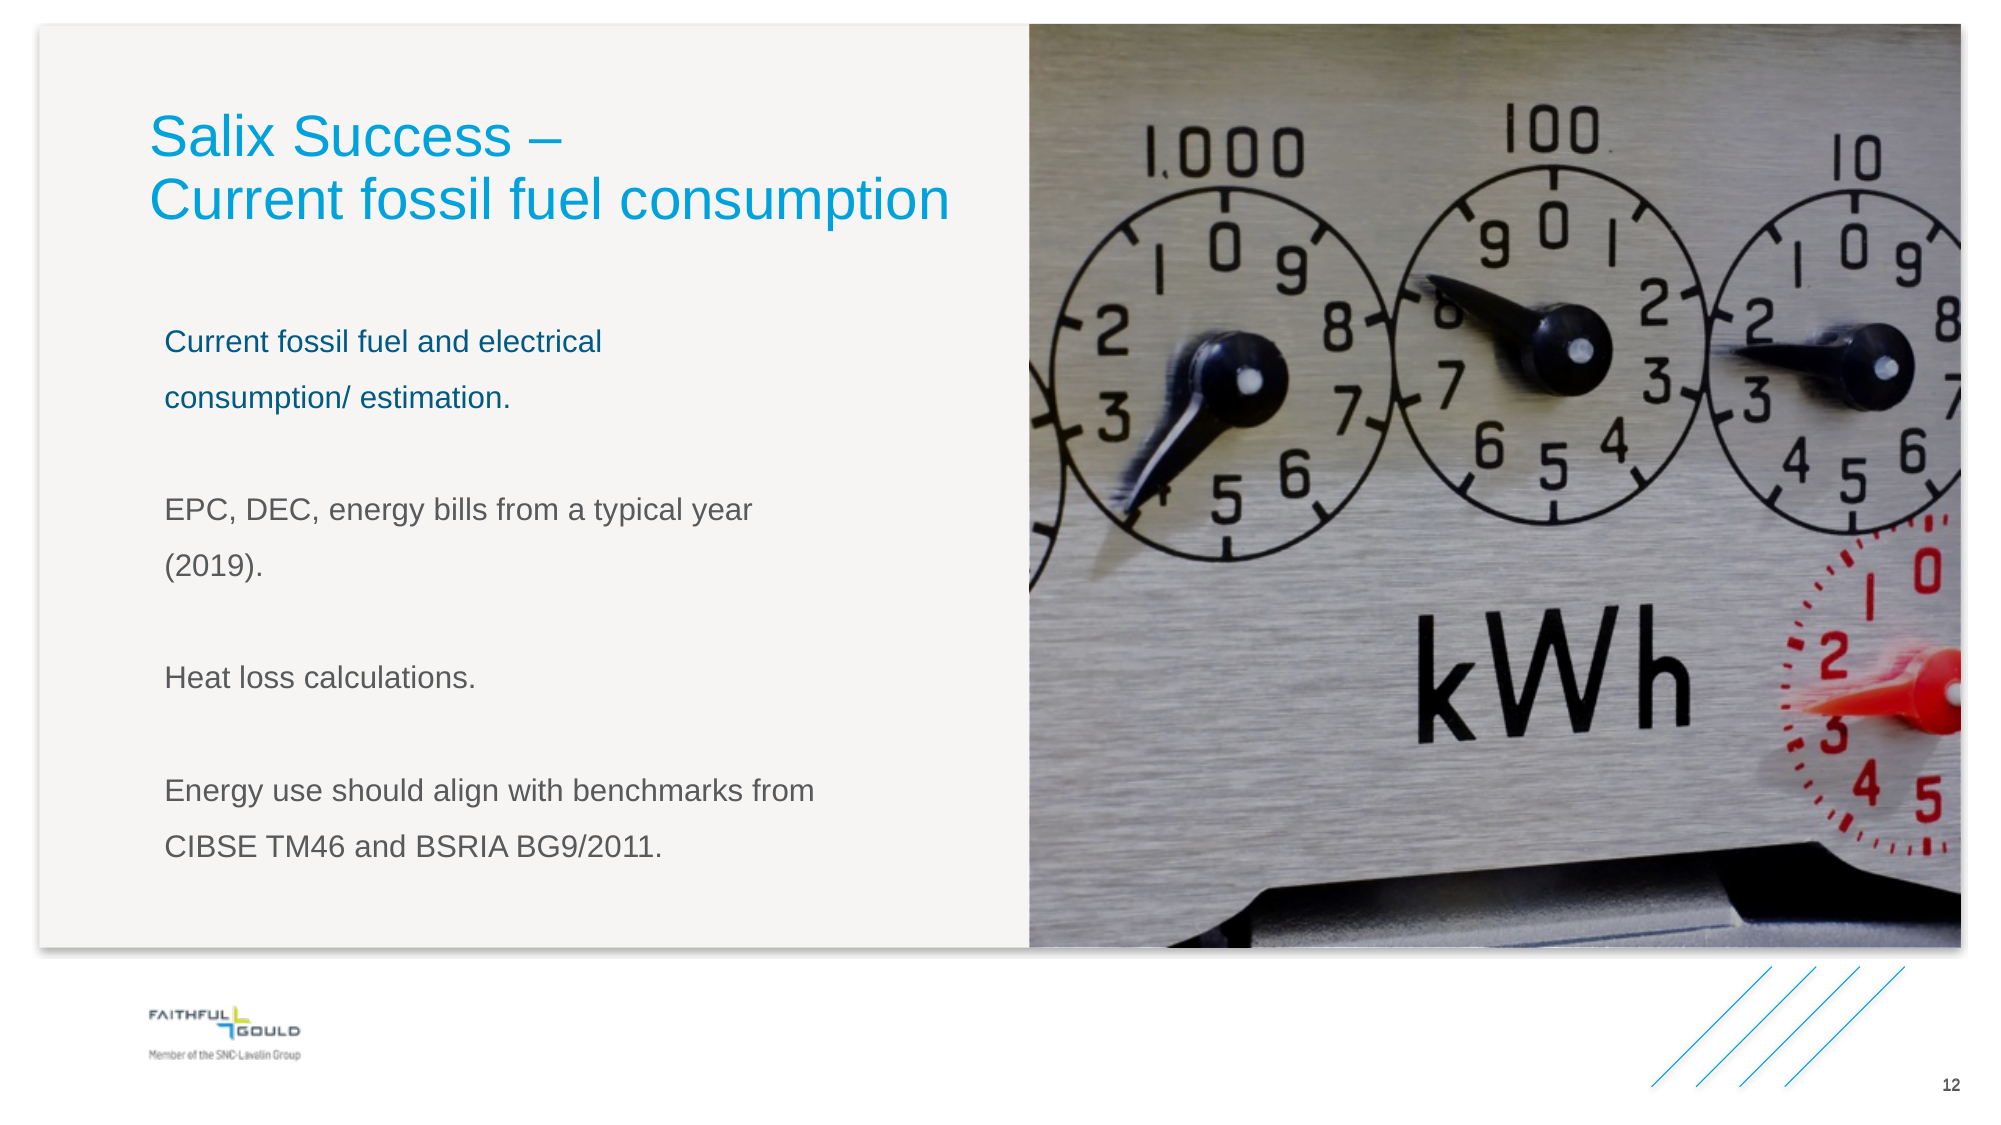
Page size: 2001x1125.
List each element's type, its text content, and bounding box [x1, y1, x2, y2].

picture [1651, 966, 1773, 1088]
picture [1784, 966, 1906, 1088]
title Salix Success – Current fossil fuel consumption [149, 60, 971, 278]
text_box 12 [1882, 1063, 1961, 1095]
text_box Current fossil fuel and electrical consumption/ estimation. EPC, DEC, energy bills from a typical year (2019). Heat loss calculations. Energy use should align with benchmarks from CIBSE TM46 and BSRIA BG9/2011. [149, 294, 855, 872]
picture [1739, 966, 1861, 1088]
picture [1029, 24, 1961, 948]
picture [140, 978, 315, 1074]
